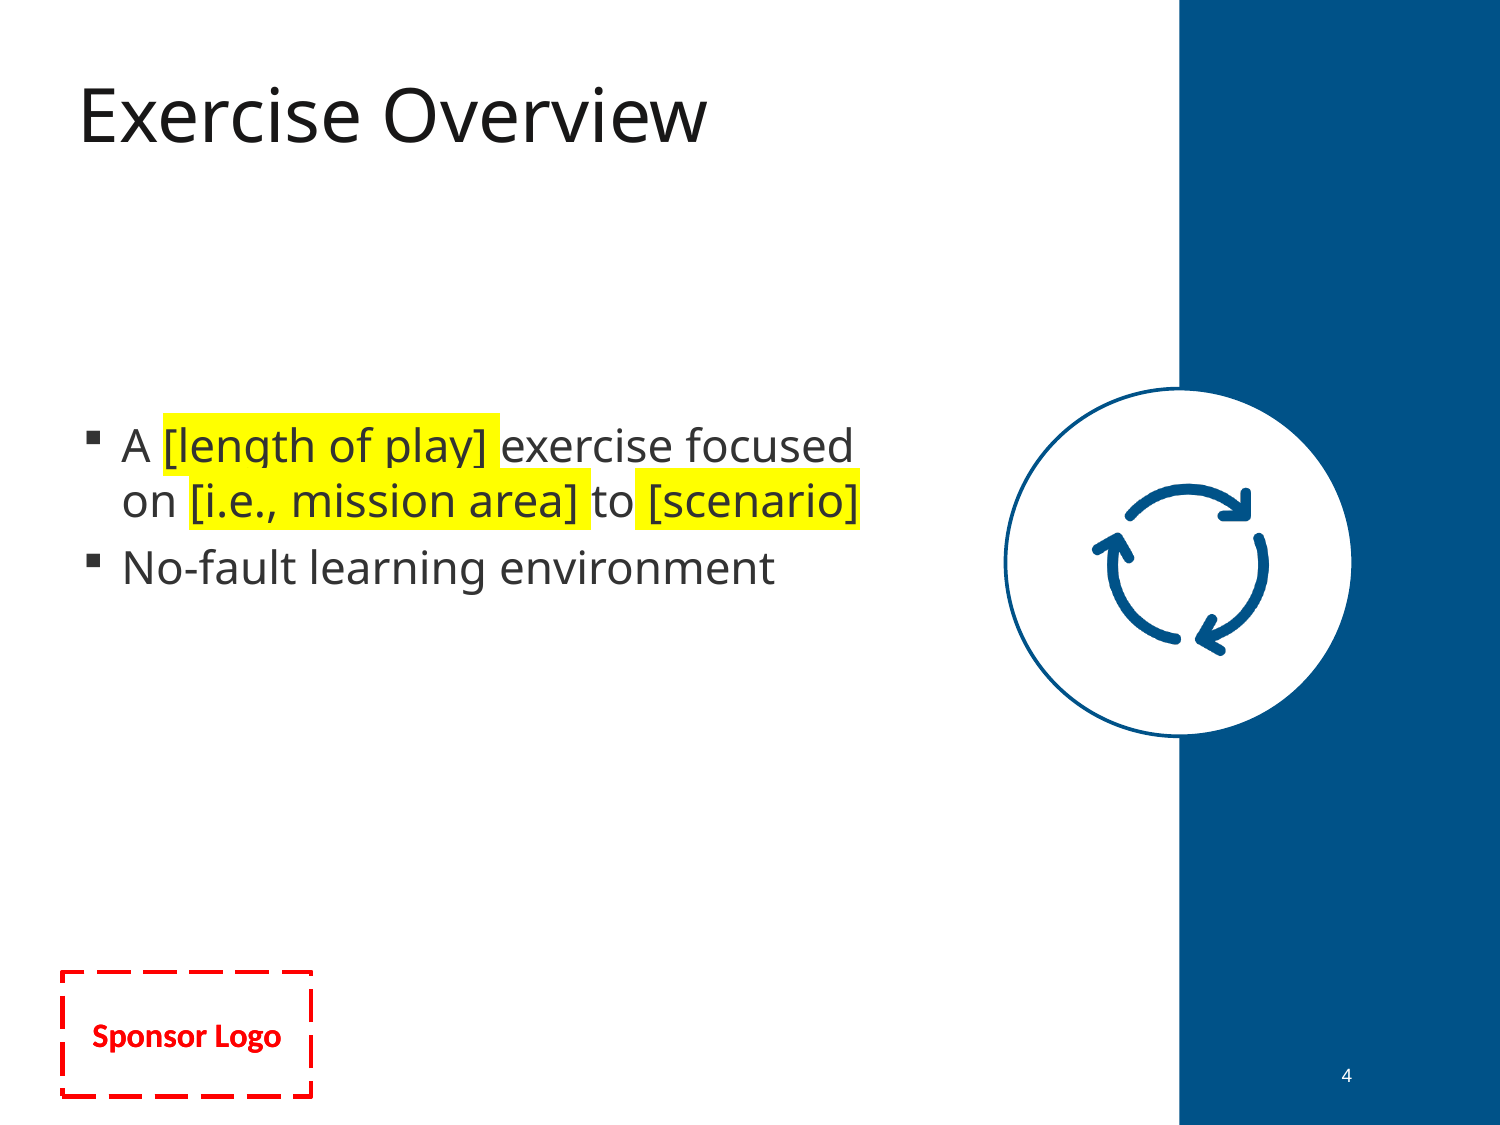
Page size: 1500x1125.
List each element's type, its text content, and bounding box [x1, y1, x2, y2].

list A [length of play] exercise focused on [i.e., mission area] to [scenario] No-fault learning environment [67, 194, 894, 816]
text_box [1177, 0, 1500, 1125]
text_box [1317, 452, 1356, 673]
text_box [1003, 445, 1048, 680]
slide_number 4 [1242, 1052, 1368, 1098]
title Exercise Overview [62, 31, 982, 195]
picture [1053, 437, 1313, 696]
text_box [1058, 386, 1301, 435]
text_box [1076, 705, 1283, 739]
